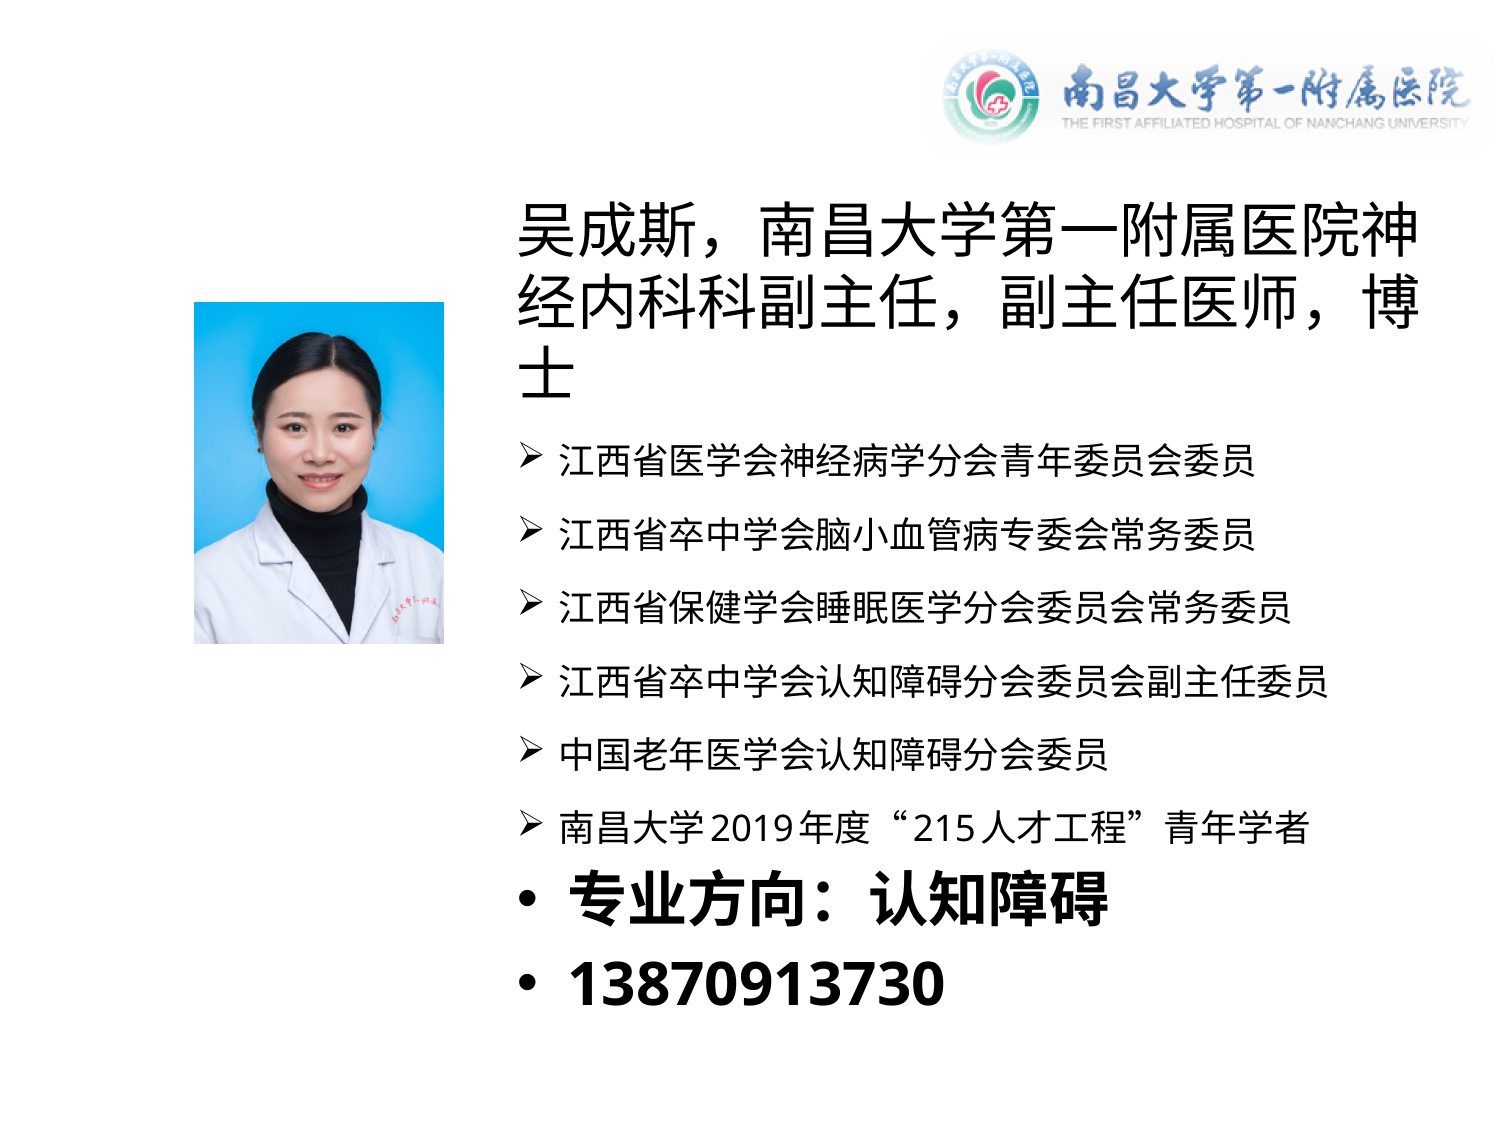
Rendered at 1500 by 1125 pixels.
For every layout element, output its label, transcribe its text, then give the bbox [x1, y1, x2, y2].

picture [916, 28, 1500, 166]
picture [194, 323, 444, 645]
list 吴成斯，南昌大学第一附属医院神经内科科副主任，副主任医师，博士 江西省医学会神经病学分会青年委员会委员 江西省卒中学会脑小血管病专委会常务委员 江西省保健学会睡眠医学分会委员会常务委员 江西省卒中学会认知障碍分会委员会副主任委员 中国老年医学会认知障碍分会委员 南昌大学2019年度“215人才工程”青年学者 专业方向：认知障碍 13870913730 [501, 184, 1483, 1035]
